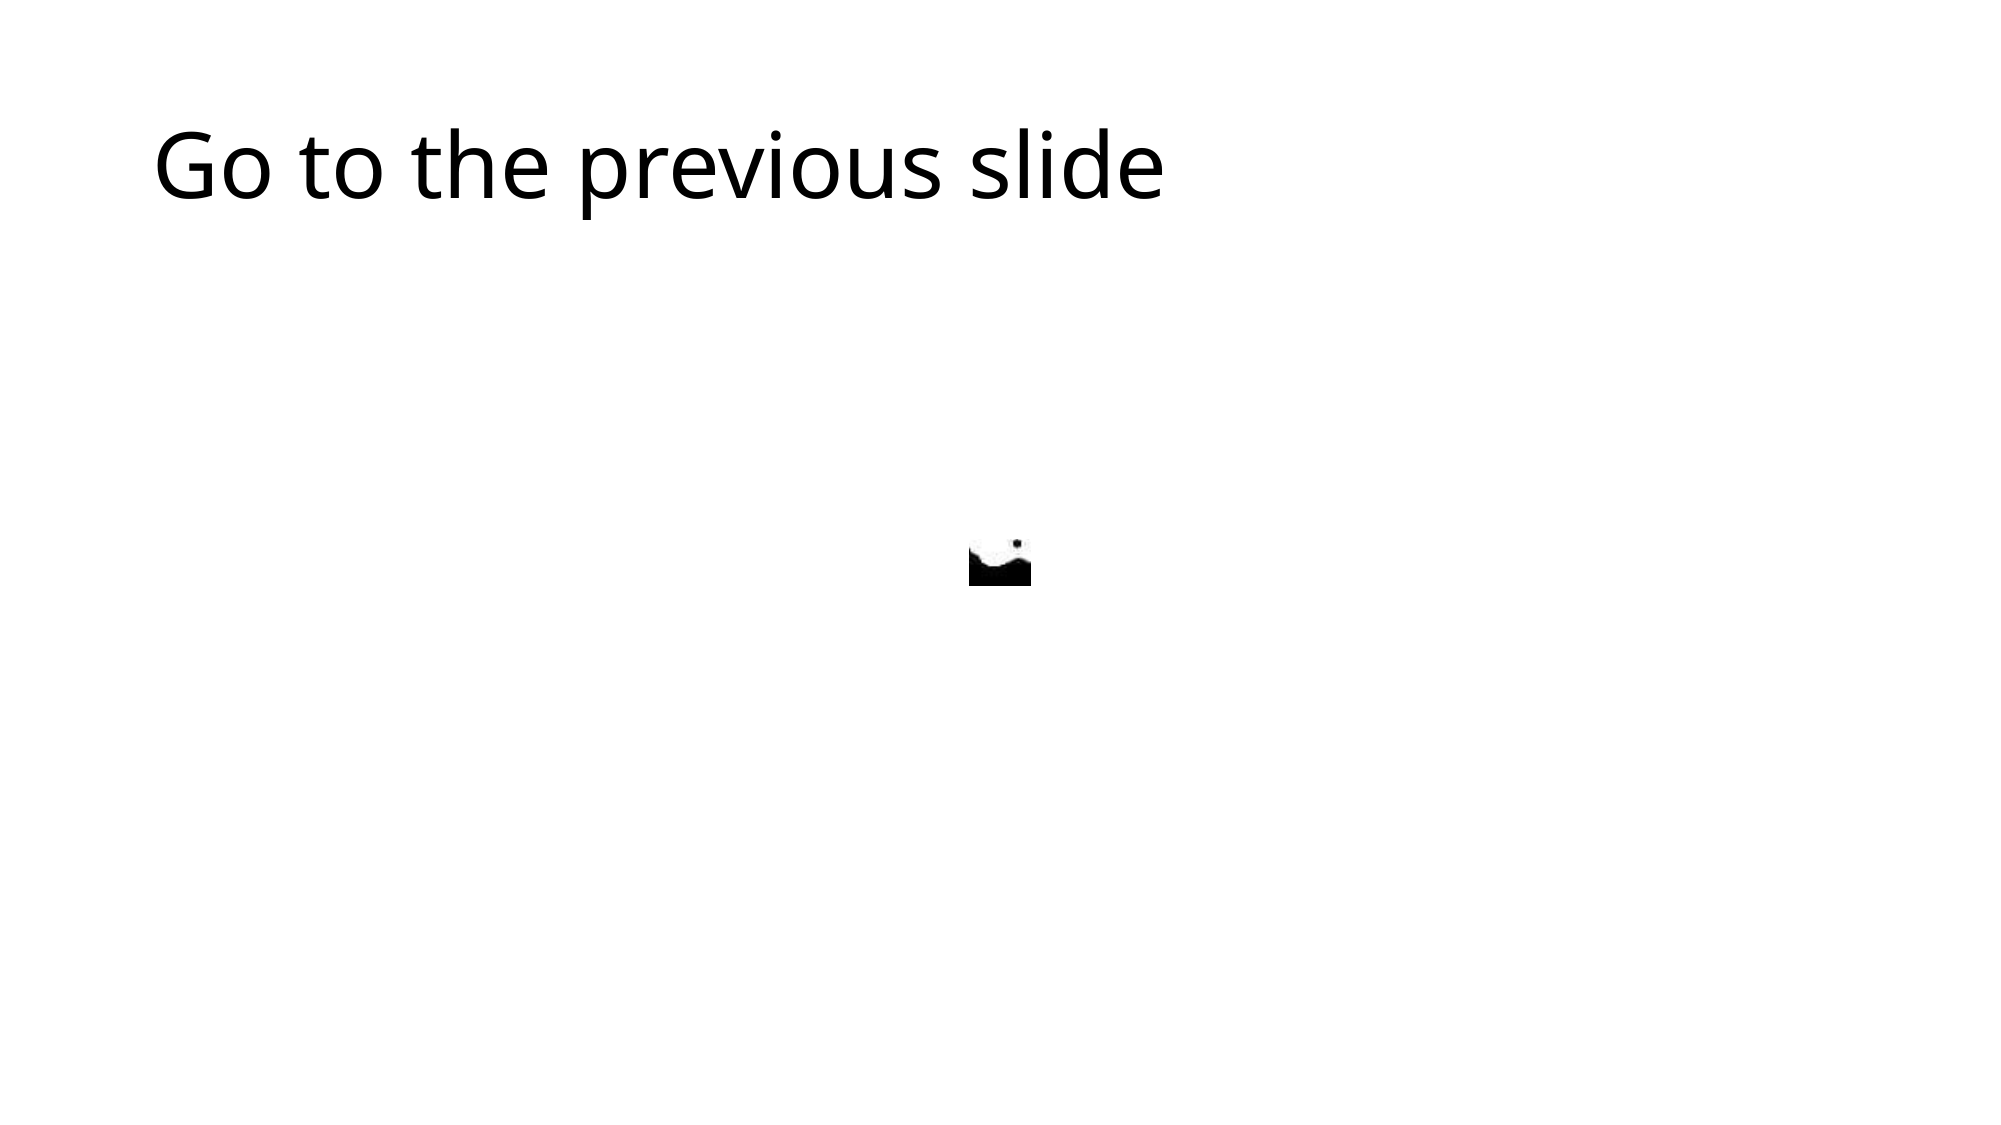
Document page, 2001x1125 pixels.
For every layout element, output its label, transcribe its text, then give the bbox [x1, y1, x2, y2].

title Go to the previous slide [137, 59, 1863, 278]
picture [969, 539, 1031, 586]
